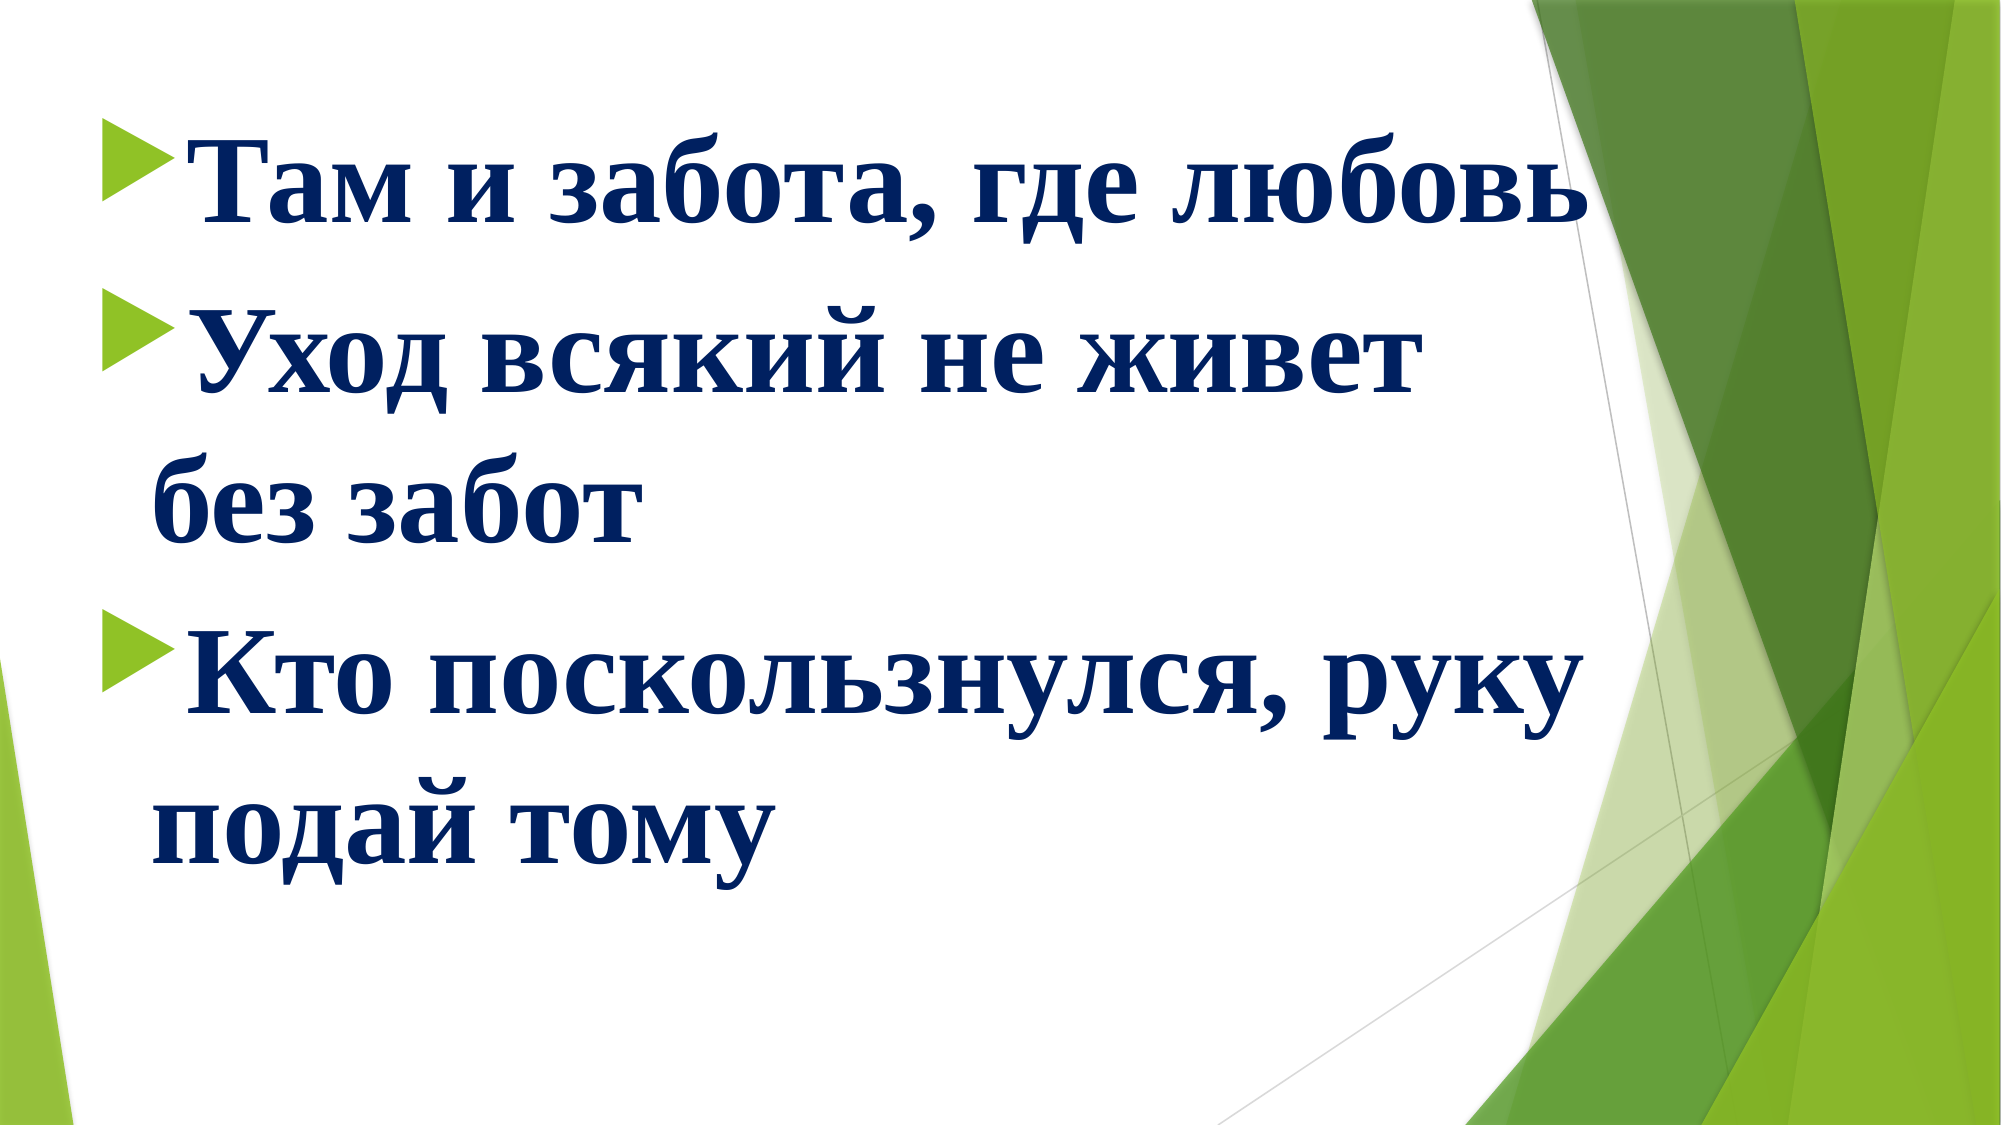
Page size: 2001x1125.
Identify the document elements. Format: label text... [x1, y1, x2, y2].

list Там и забота, где любовь Уход всякий не живет без забот Кто поскользнулся, руку подай тому [78, 89, 1625, 1125]
